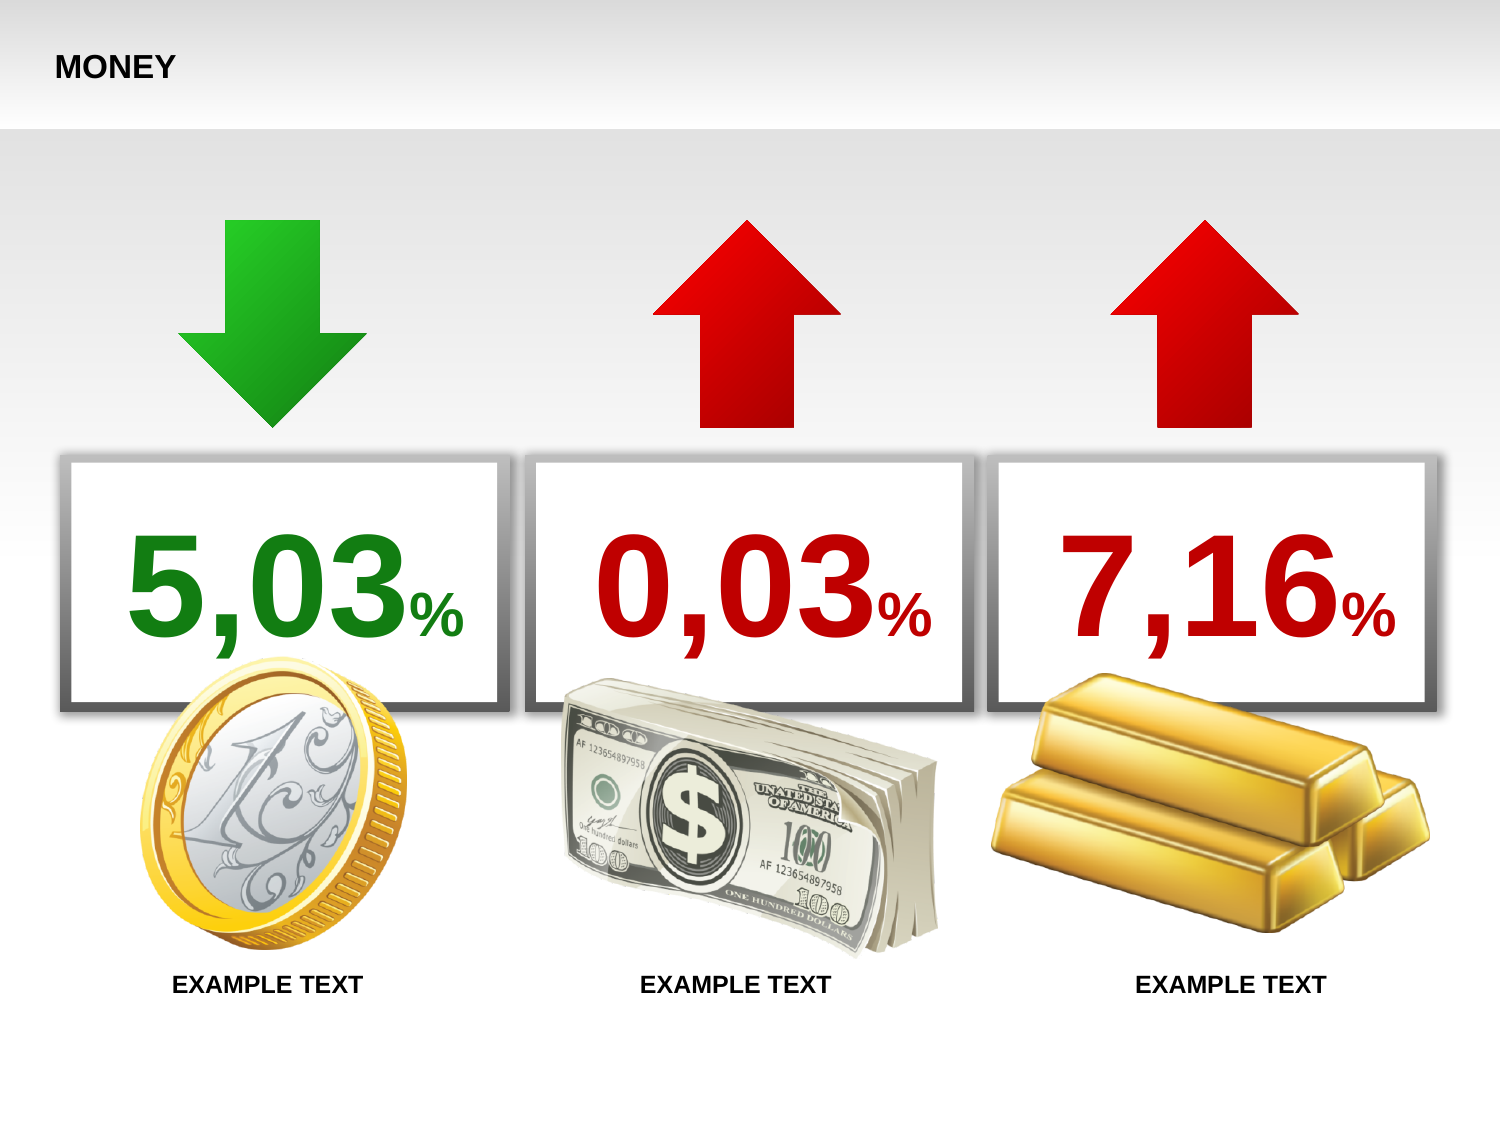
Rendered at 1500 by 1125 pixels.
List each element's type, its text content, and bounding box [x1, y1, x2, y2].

text_box [176, 218, 369, 430]
text_box [0, 131, 1500, 1125]
picture [140, 655, 407, 950]
text_box EXAMPLE TEXT [149, 960, 387, 1006]
text_box [1109, 218, 1301, 430]
text_box [651, 218, 843, 430]
text_box EXAMPLE TEXT [1112, 960, 1350, 1006]
picture [561, 678, 938, 960]
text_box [524, 455, 975, 712]
text_box [0, 0, 1500, 131]
text_box MONEY [39, 38, 598, 93]
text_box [987, 455, 1437, 712]
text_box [59, 455, 510, 712]
text_box EXAMPLE TEXT [617, 968, 855, 1006]
picture [991, 673, 1430, 933]
